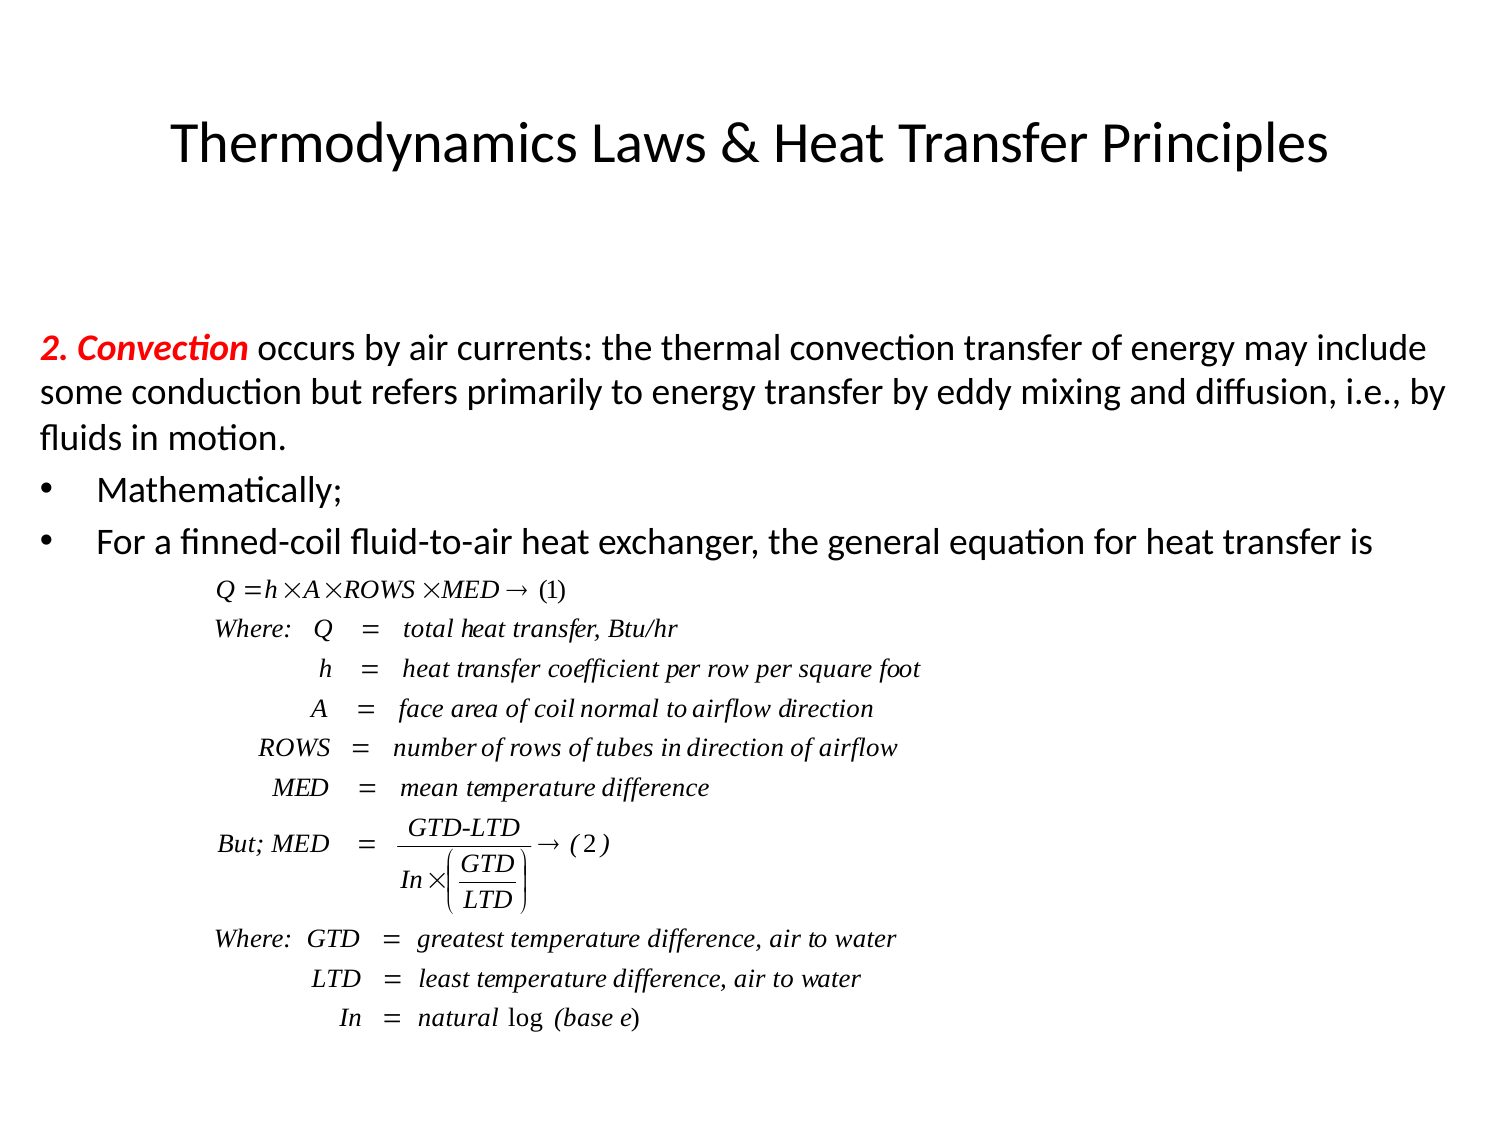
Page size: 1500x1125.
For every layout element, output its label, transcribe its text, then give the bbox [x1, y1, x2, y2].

title Thermodynamics Laws & Heat Transfer Principles [75, 45, 1425, 233]
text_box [212, 574, 926, 1038]
list 2. Convection occurs by air currents: the thermal convection transfer of energy may include some conduction but refers primarily to energy transfer by eddy mixing and diffusion, i.e., by fluids in motion. Mathematically; For a finned-coil fluid-to-air heat exchanger, the general equation for heat transfer is [24, 262, 1475, 1075]
